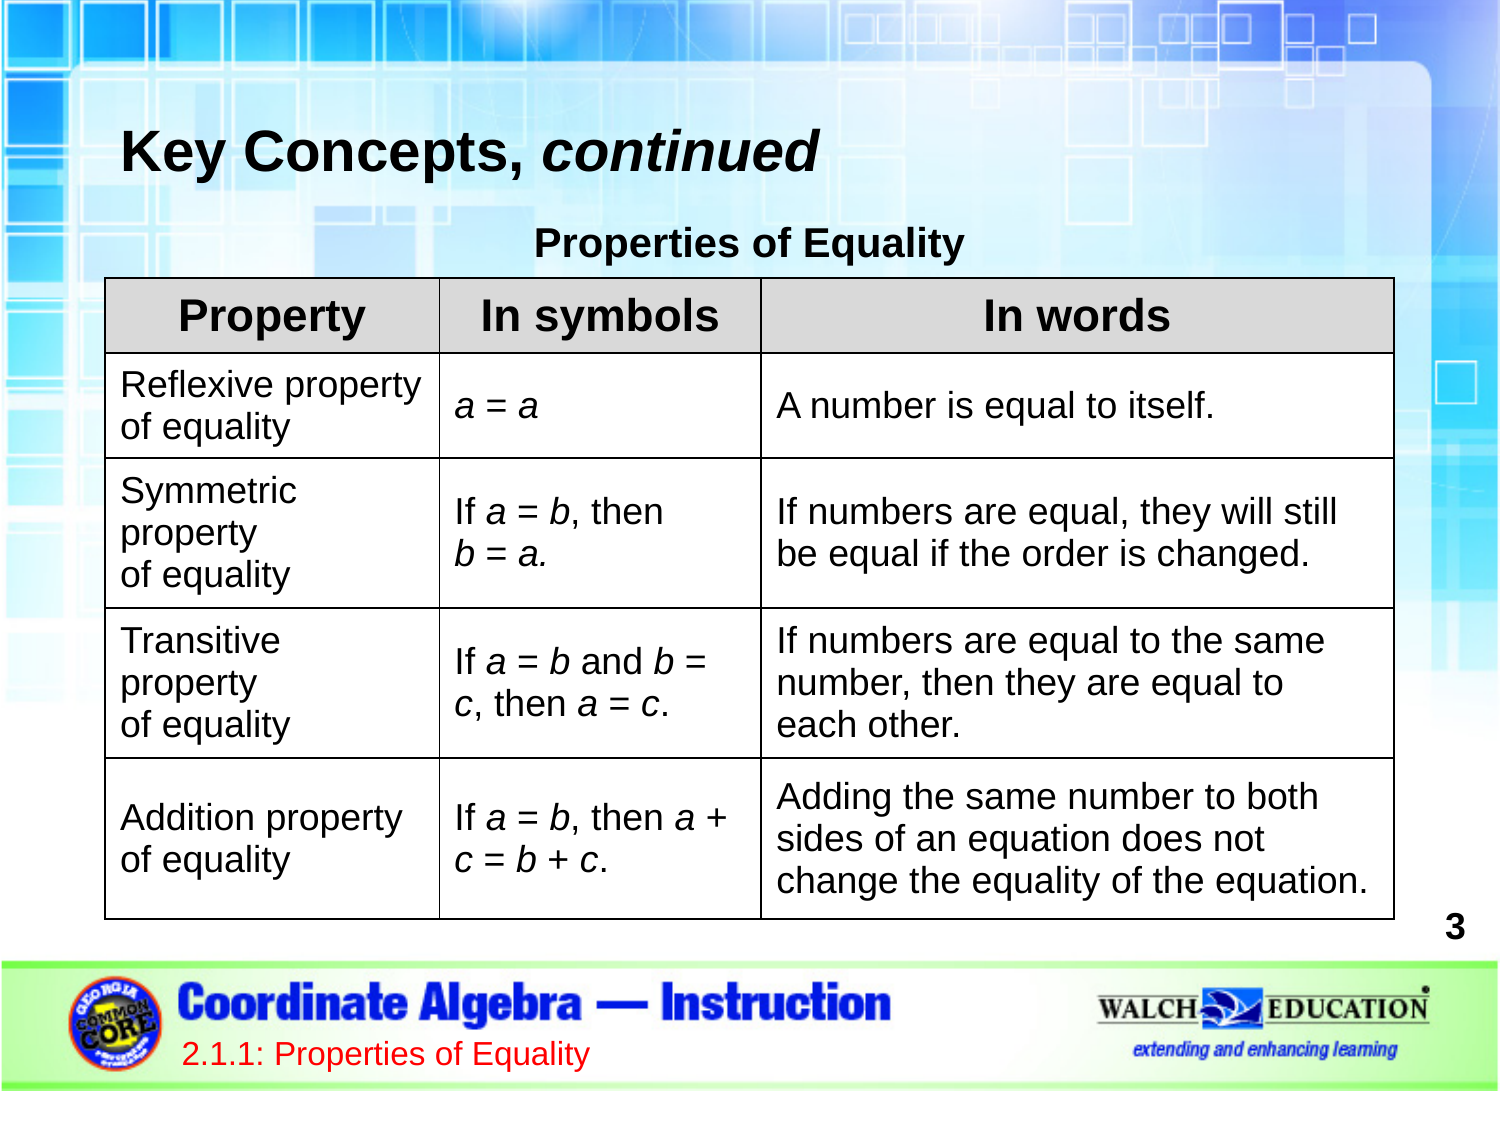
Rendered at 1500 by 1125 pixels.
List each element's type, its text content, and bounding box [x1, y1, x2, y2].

table_cell Adding the same number to both sides of an equation does not change the equality of the equation. [762, 759, 1393, 918]
table_cell If a = b, then b = a. [440, 459, 760, 607]
list 2.1.1: Properties of Equality [166, 1024, 1074, 1069]
table_cell Transitive property of equality [106, 609, 439, 757]
table_cell A number is equal to itself. [762, 354, 1393, 457]
subtitle Key Concepts, continued Properties of Equality [105, 105, 1394, 277]
table_cell If numbers are equal to the same number, then they are equal to each other. [762, 609, 1393, 757]
table_header Property [106, 279, 439, 352]
table_cell Symmetric property of equality [106, 459, 439, 607]
table_cell If numbers are equal, they will still be equal if the order is changed. [762, 459, 1393, 607]
table_cell If a = b and b = c, then a = c. [440, 609, 760, 757]
table_header In symbols [440, 279, 760, 352]
slide_number 3 [1361, 901, 1481, 949]
table_header In words [762, 279, 1393, 352]
table_cell If a = b, then a + c = b + c. [440, 759, 760, 918]
table_cell Reflexive property of equality [106, 354, 439, 457]
table_cell a = a [440, 354, 760, 457]
picture [1, 0, 1500, 1091]
subtitle Key Concepts, continued Properties of Equality [105, 920, 1361, 925]
table_cell Addition property of equality [106, 759, 439, 918]
